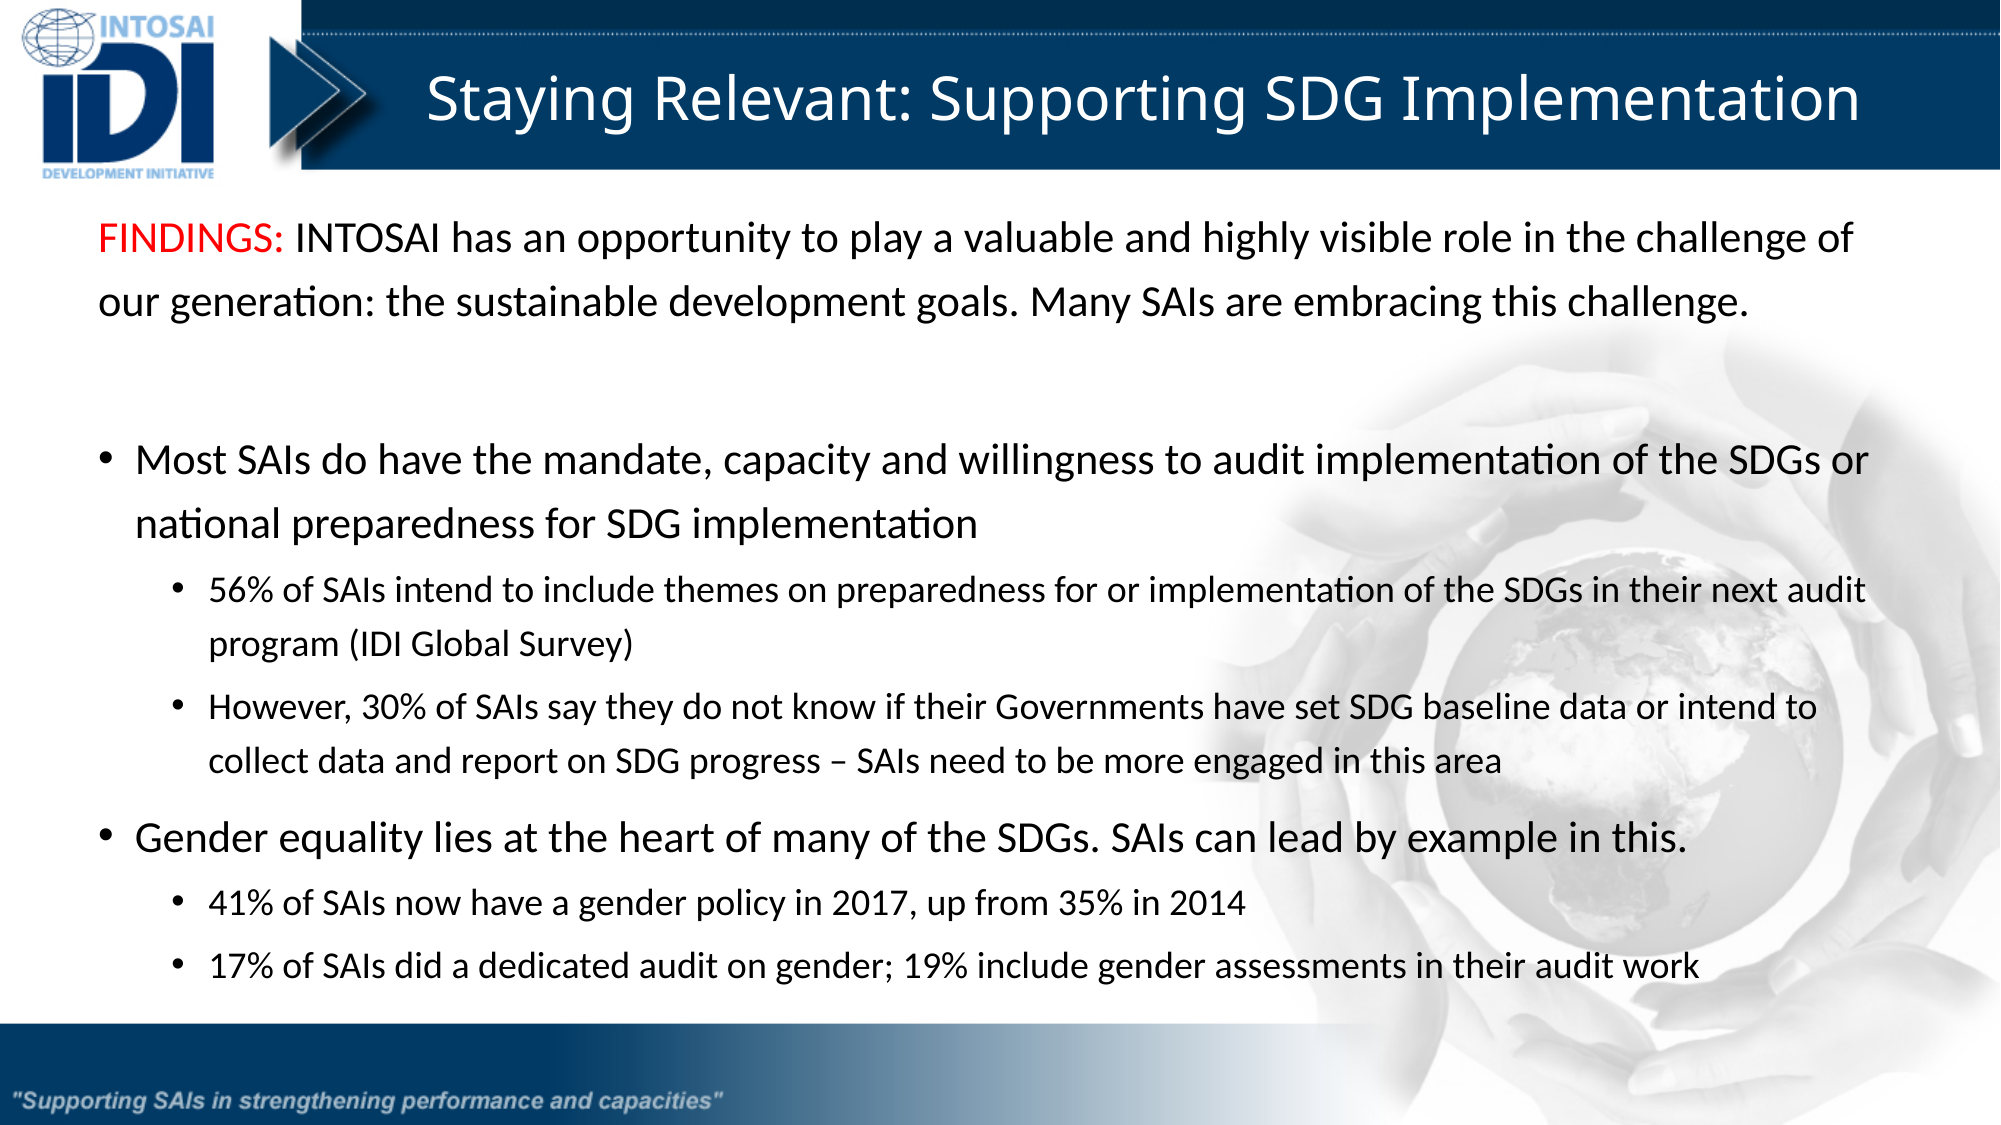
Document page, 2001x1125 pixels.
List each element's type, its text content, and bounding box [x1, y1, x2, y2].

title Staying Relevant: Supporting SDG Implementation [411, 30, 1903, 171]
list FINDINGS: INTOSAI has an opportunity to play a valuable and highly visible role in the challenge of our generation: the sustainable development goals. Many SAIs are embracing this challenge. Most SAIs do have the mandate, capacity and willingness to audit implementation of the SDGs or national preparedness for SDG implementation 56% of SAIs intend to include themes on preparedness for or implementation of the SDGs in their next audit program (IDI Global Survey) However, 30% of SAIs say they do not know if their Governments have set SDG baseline data or intend to collect data and report on SDG progress – SAIs need to be more engaged in this area Gender equality lies at the heart of many of the SDGs. SAIs can lead by example in this. 41% of SAIs now have a gender policy in 2017, up from 35% in 2014 17% of SAIs did a dedicated audit on gender; 19% include gender assessments in their audit work [83, 190, 1934, 1010]
picture [0, 0, 2000, 1125]
